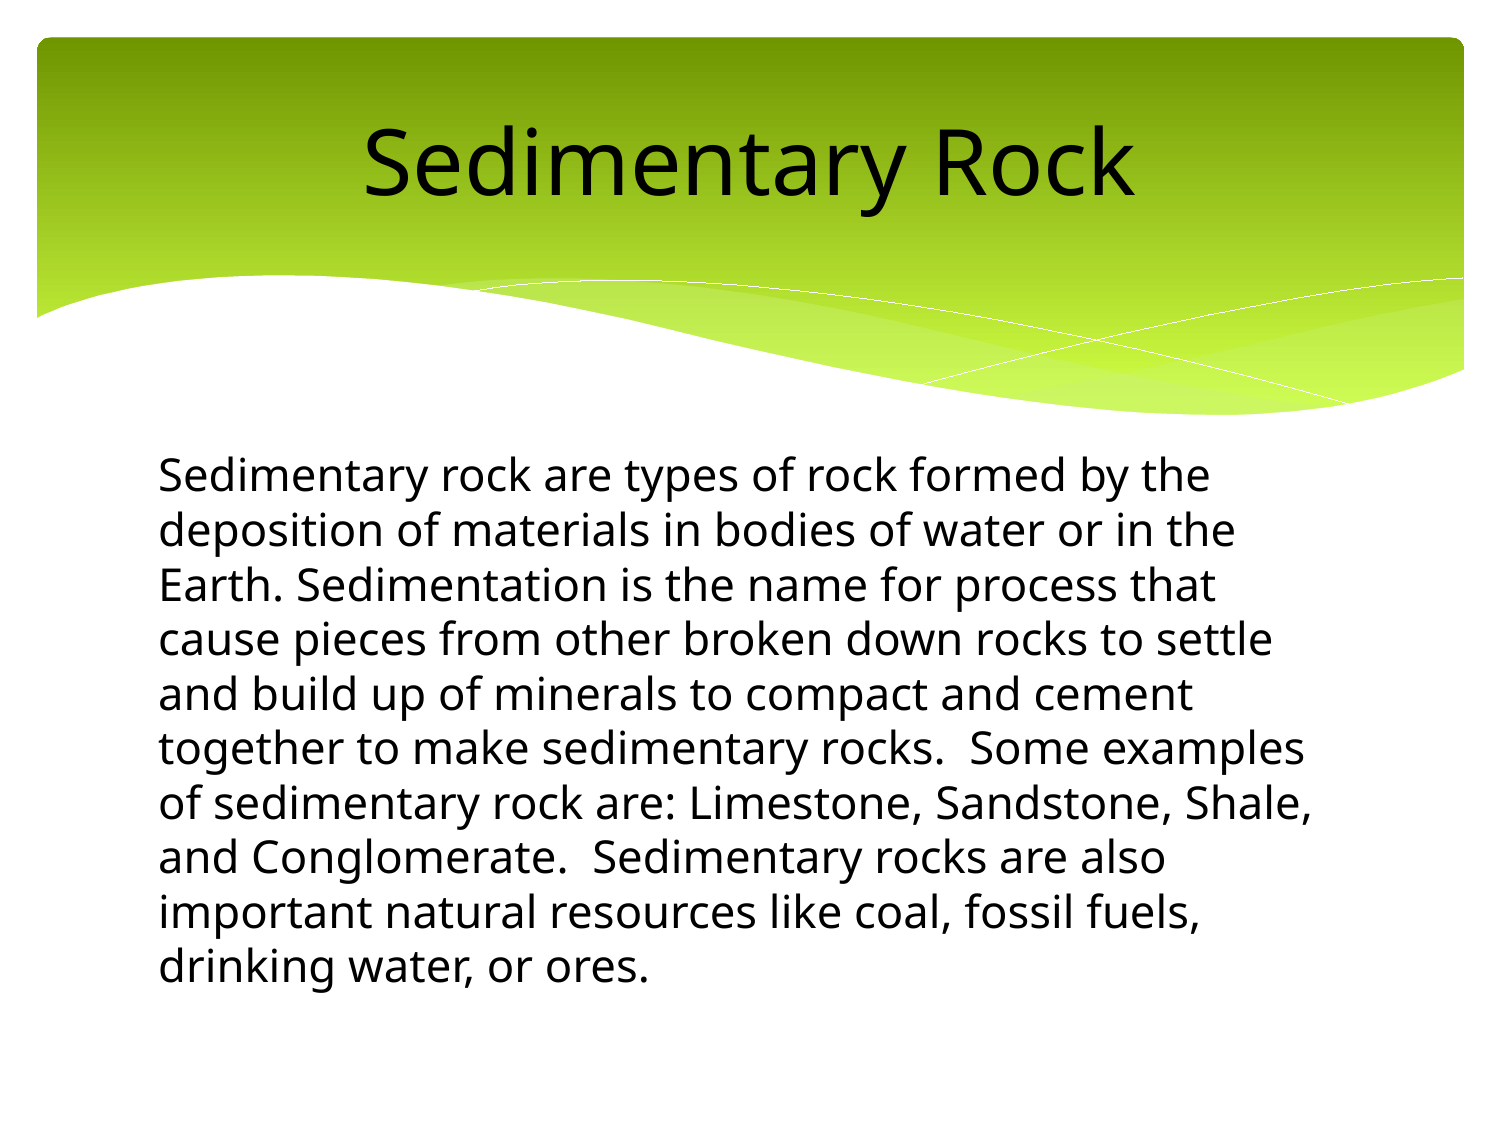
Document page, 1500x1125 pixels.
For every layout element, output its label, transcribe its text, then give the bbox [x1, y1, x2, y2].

list Sedimentary rock are types of rock formed by the deposition of materials in bodies of water or in the Earth. Sedimentation is the name for process that cause pieces from other broken down rocks to settle and build up of minerals to compact and cement together to make sedimentary rocks. Some examples of sedimentary rock are: Limestone, Sandstone, Shale, and Conglomerate. Sedimentary rocks are also important natural resources like coal, fossil fuels, drinking water, or ores. [143, 438, 1359, 1005]
title Sedimentary Rock [75, 55, 1425, 261]
